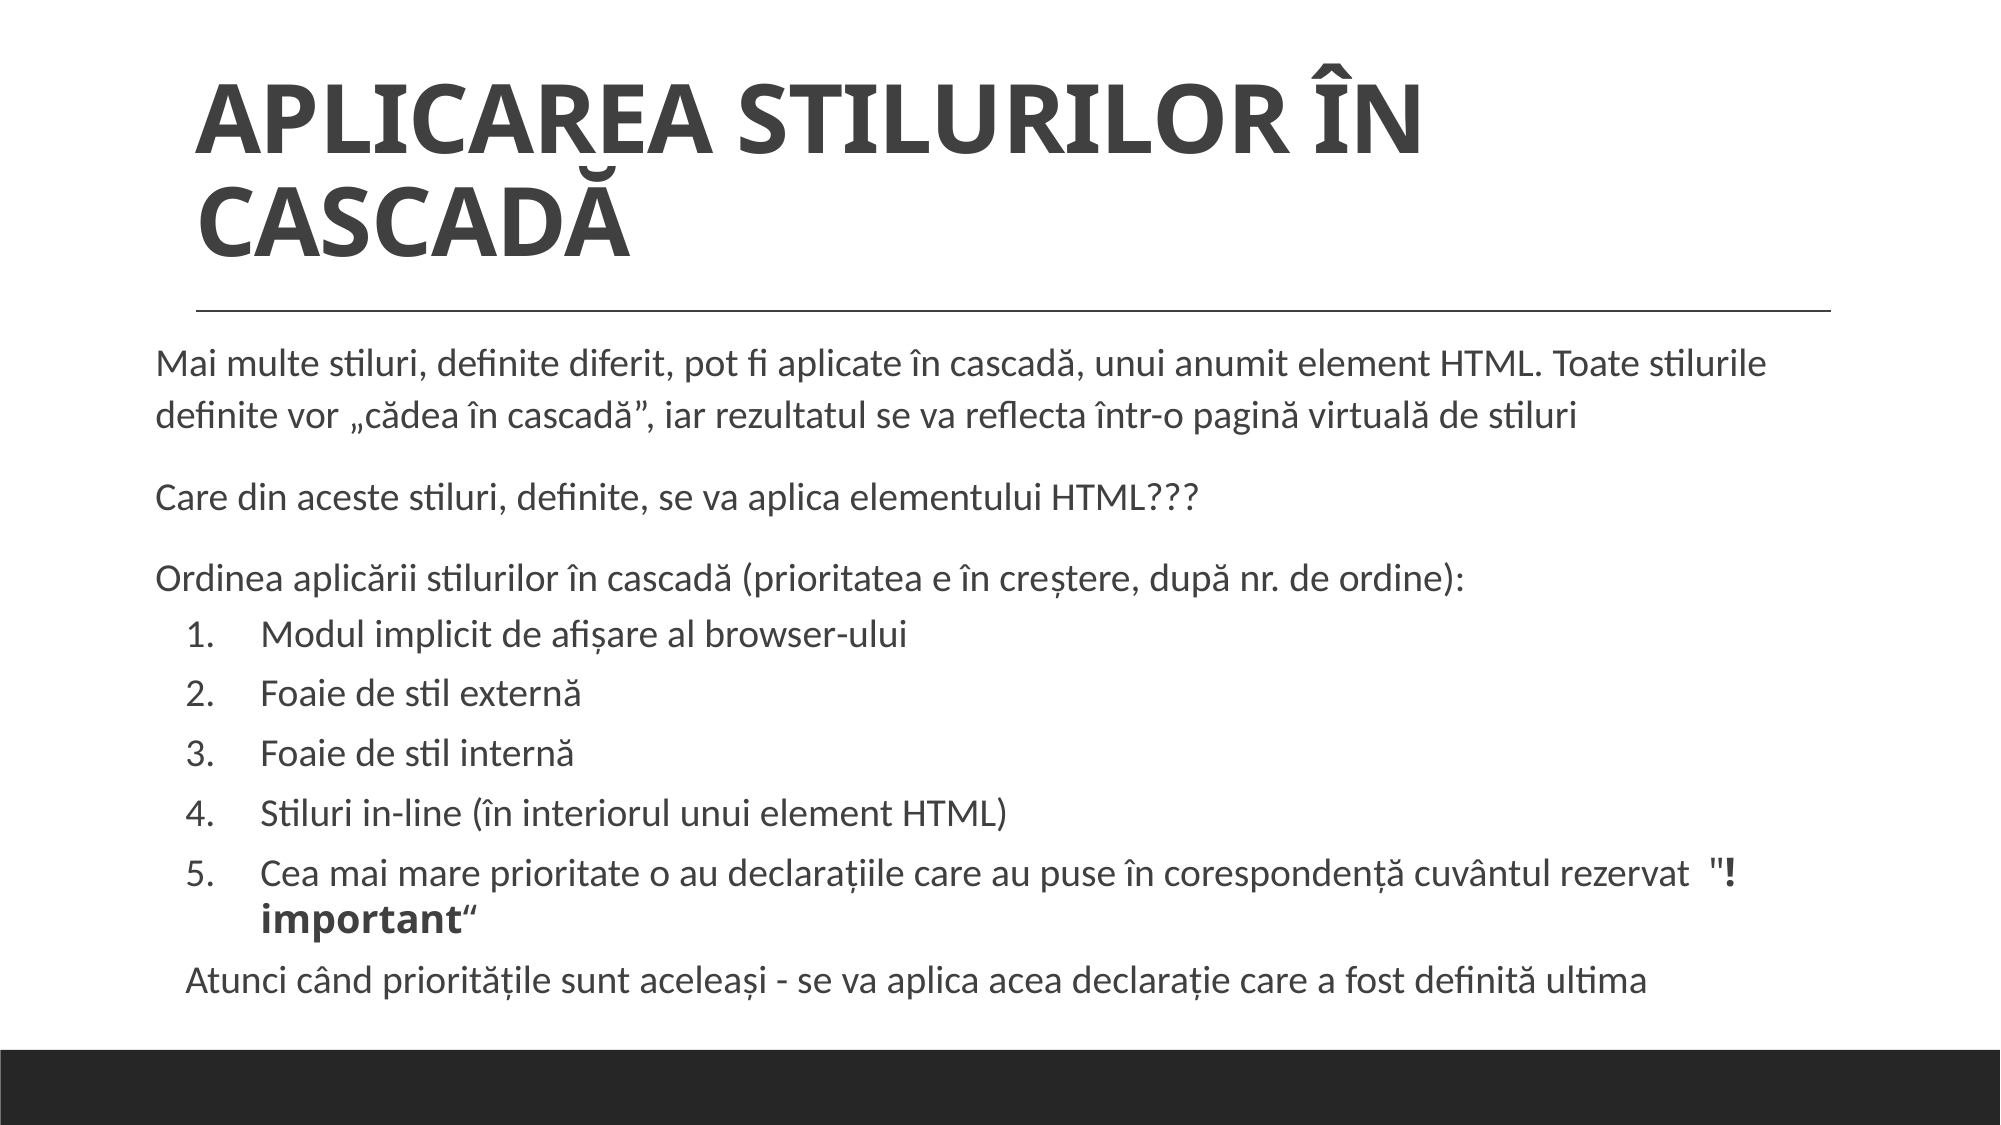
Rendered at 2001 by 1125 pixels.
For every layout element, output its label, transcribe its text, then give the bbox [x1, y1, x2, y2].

title APLICAREA STILURILOR ÎN CASCADĂ [180, 47, 1830, 285]
list Mai multe stiluri, definite diferit, pot fi aplicate în cascadă, unui anumit element HTML. Toate stilurile definite vor „cădea în cascadă”, iar rezultatul se va reflecta într-o pagină virtuală de stiluri Care din aceste stiluri, definite, se va aplica elementului HTML??? Ordinea aplicării stilurilor în cascadă (prioritatea e în creştere, după nr. de ordine): Modul implicit de afişare al browser-ului Foaie de stil externă Foaie de stil internă Stiluri in-line (în interiorul unui element HTML) Cea mai mare prioritate o au declaraţiile care au puse în corespondenţă cuvântul rezervat "!important“ Atunci când priorităţile sunt aceleaşi - se va aplica acea declaraţie care a fost definită ultima [140, 324, 1888, 1038]
